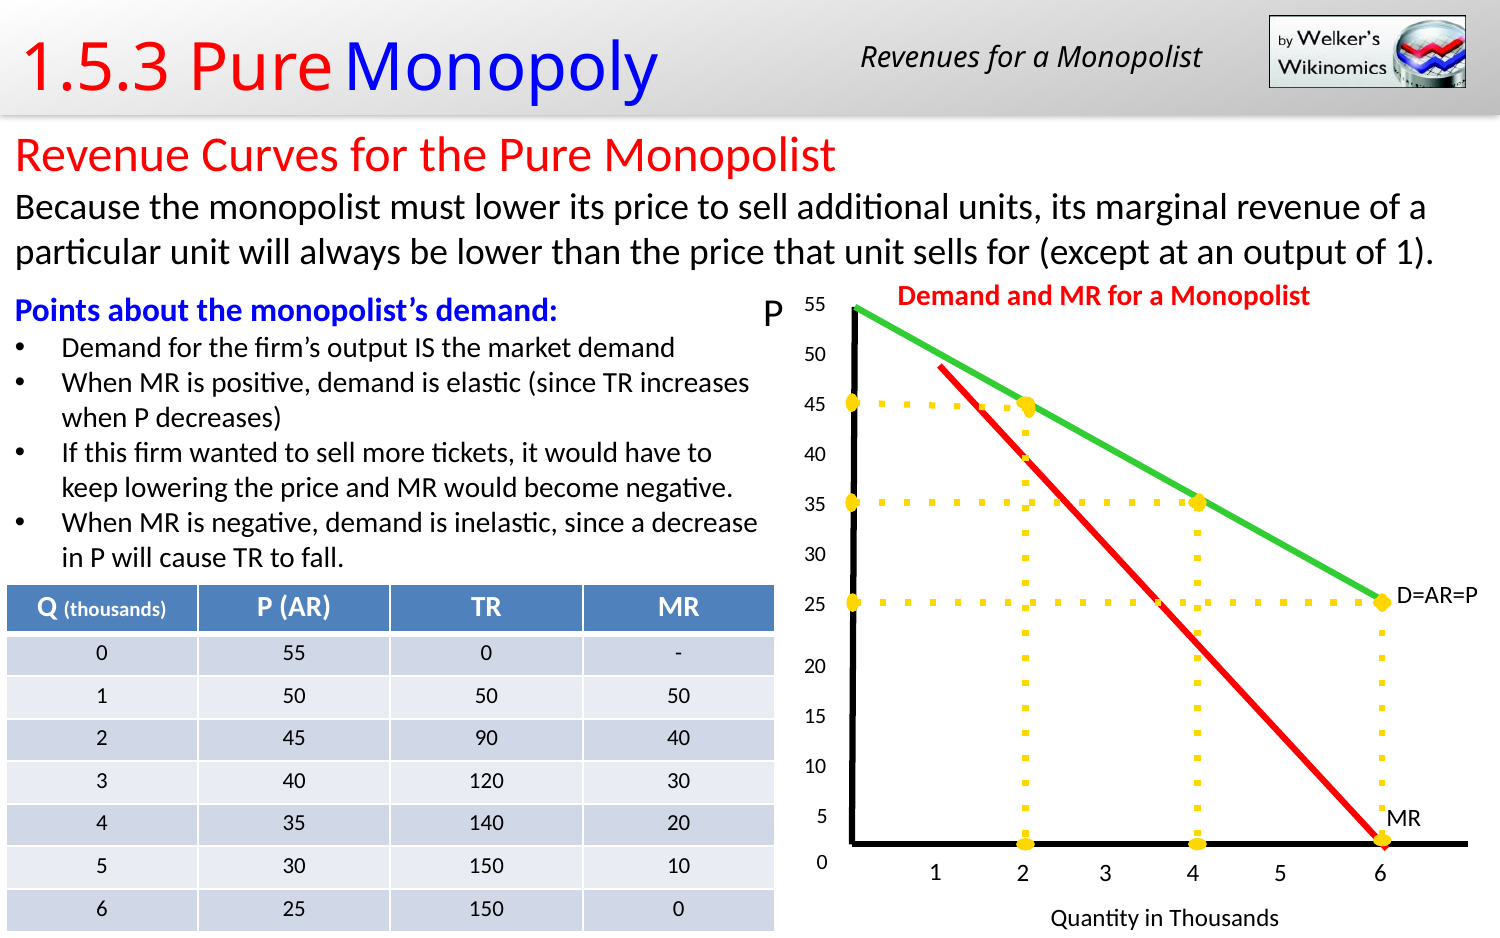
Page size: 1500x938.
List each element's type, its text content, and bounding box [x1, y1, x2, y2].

text_box Revenue Curves for the Pure Monopolist Because the monopolist must lower its price to sell additional units, its marginal revenue of a particular unit will always be lower than the price that unit sells for (except at an output of 1). [0, 123, 1500, 280]
table_cell - [584, 637, 743, 675]
table_cell 20 [584, 805, 743, 845]
table_header TR [391, 621, 582, 631]
table_cell 40 [199, 762, 389, 803]
table_cell 30 [584, 762, 743, 803]
table_cell 120 [391, 762, 582, 803]
table_cell 6 [7, 890, 197, 931]
table_cell 0 [391, 637, 582, 675]
table_cell 0 [7, 637, 197, 675]
table_cell 10 [584, 847, 743, 888]
table_cell 25 [199, 890, 389, 931]
table_cell 150 [391, 847, 582, 888]
table_cell 5 [7, 847, 197, 888]
table_cell 30 [199, 847, 389, 888]
table_cell 140 [391, 805, 582, 845]
table_cell 4 [7, 805, 197, 845]
table_cell 50 [199, 677, 389, 718]
table_cell 3 [7, 762, 197, 803]
table_cell 90 [391, 720, 582, 760]
table_cell 50 [584, 677, 743, 718]
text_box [0, 0, 1500, 115]
table_header P (AR) [199, 621, 389, 631]
table_cell 2 [7, 720, 197, 760]
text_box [748, 268, 1500, 938]
text_box Points about the monopolist’s demand: Demand for the firm’s output IS the market demand When MR is positive, demand is elastic (since TR increases when P decreases) If this firm wanted to sell more tickets, it would have to keep lowering the price and MR would become negative. When MR is negative, demand is inelastic, since a decrease in P will cause TR to fall. [0, 281, 743, 621]
table_header Q (thousands) [7, 621, 197, 631]
table_cell 0 [584, 890, 743, 931]
table_cell 150 [391, 890, 582, 931]
table_header MR [584, 621, 743, 631]
table_cell 1 [7, 677, 197, 718]
table_cell 40 [584, 720, 743, 760]
table_cell 35 [199, 805, 389, 845]
table_cell 45 [199, 720, 389, 760]
table_cell 55 [199, 637, 389, 675]
table_cell 50 [391, 677, 582, 718]
